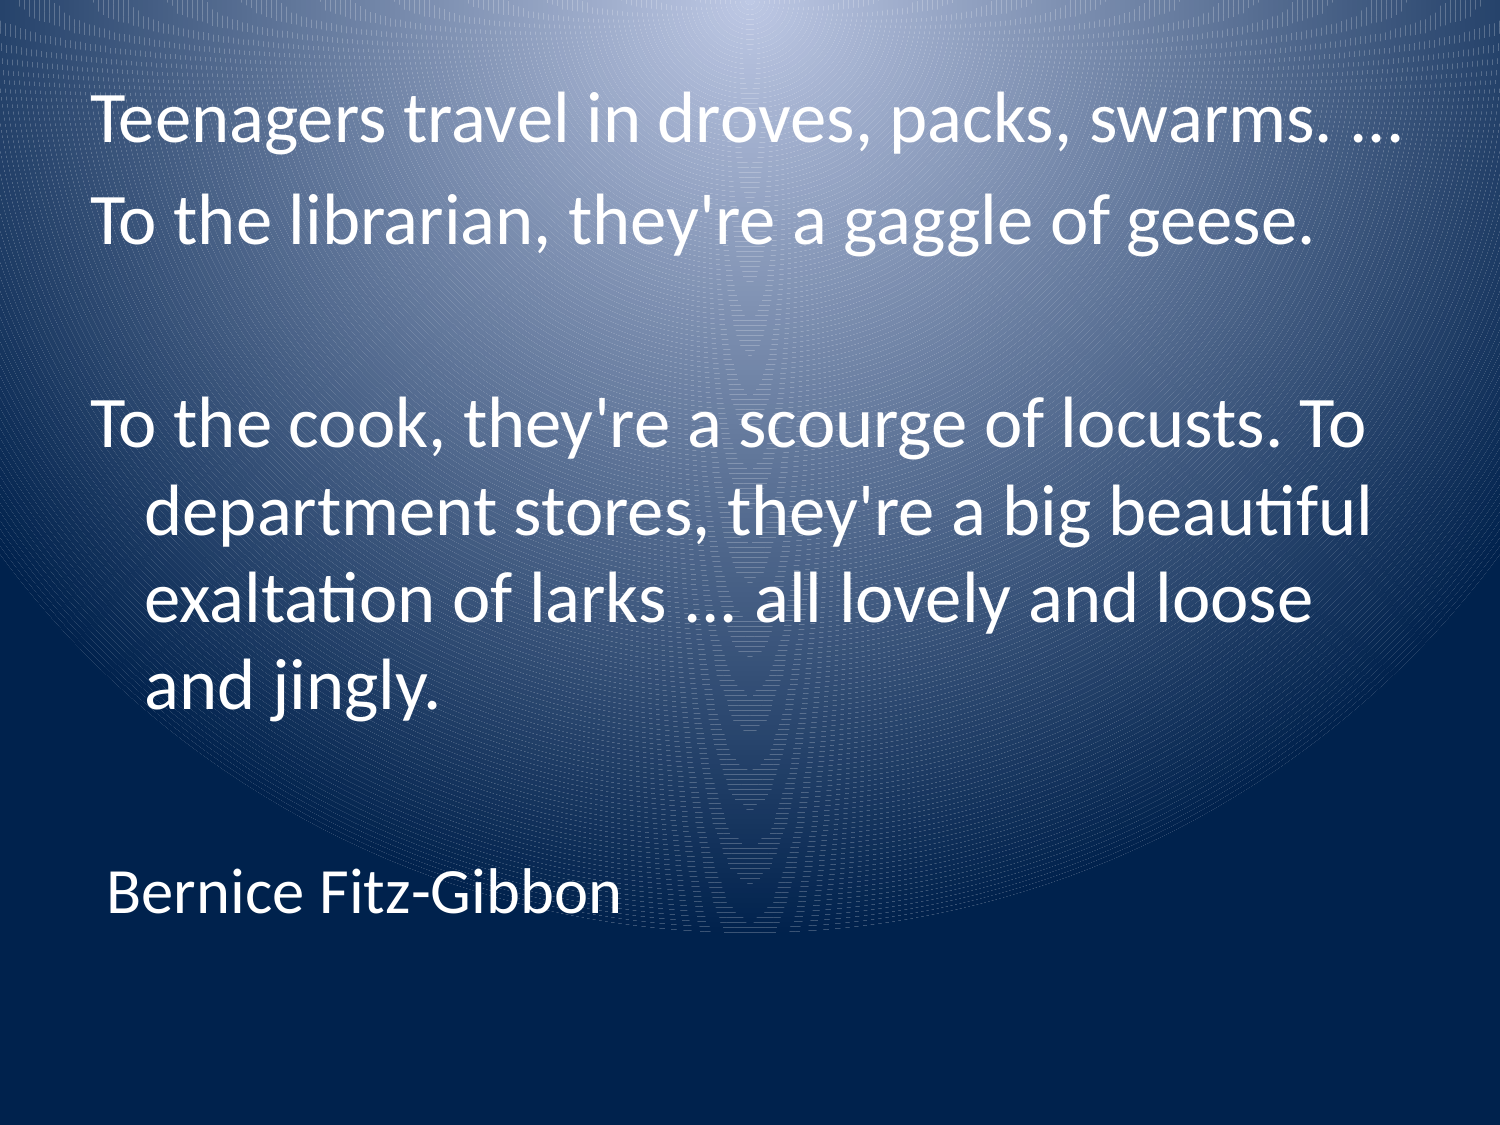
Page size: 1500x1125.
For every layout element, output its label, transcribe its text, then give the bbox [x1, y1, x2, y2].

list Teenagers travel in droves, packs, swarms. ... To the librarian, they're a gaggle of geese. To the cook, they're a scourge of locusts. To department stores, they're a big beautiful exaltation of larks ... all lovely and loose and jingly. Bernice Fitz-Gibbon [75, 62, 1425, 1005]
